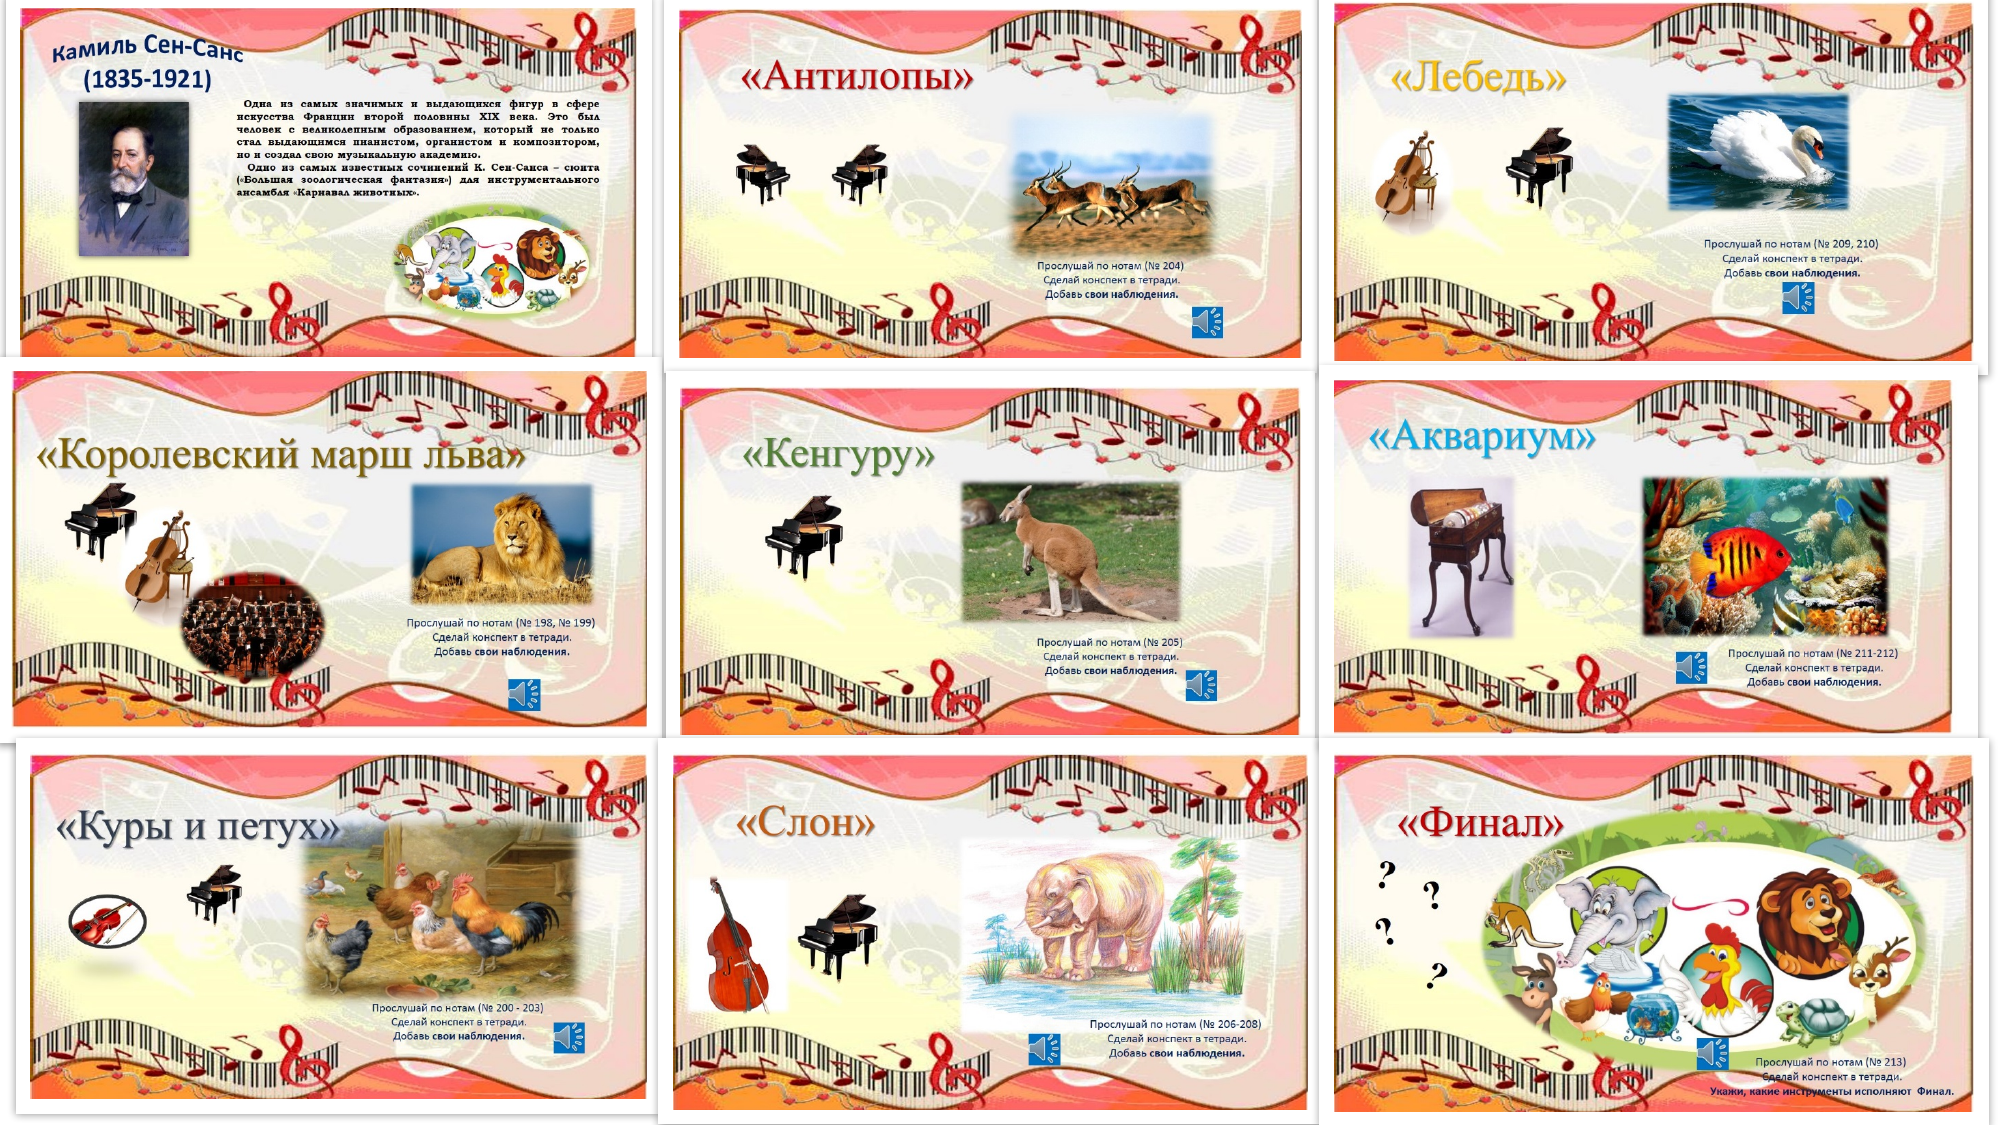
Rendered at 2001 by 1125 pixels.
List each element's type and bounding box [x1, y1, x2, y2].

picture [1333, 379, 1964, 734]
picture [20, 7, 637, 361]
picture [680, 385, 1301, 735]
picture [11, 371, 648, 729]
picture [672, 752, 1309, 1110]
picture [1333, 0, 1974, 361]
picture [30, 752, 647, 1100]
picture [1333, 752, 1974, 1113]
picture [678, 7, 1303, 359]
